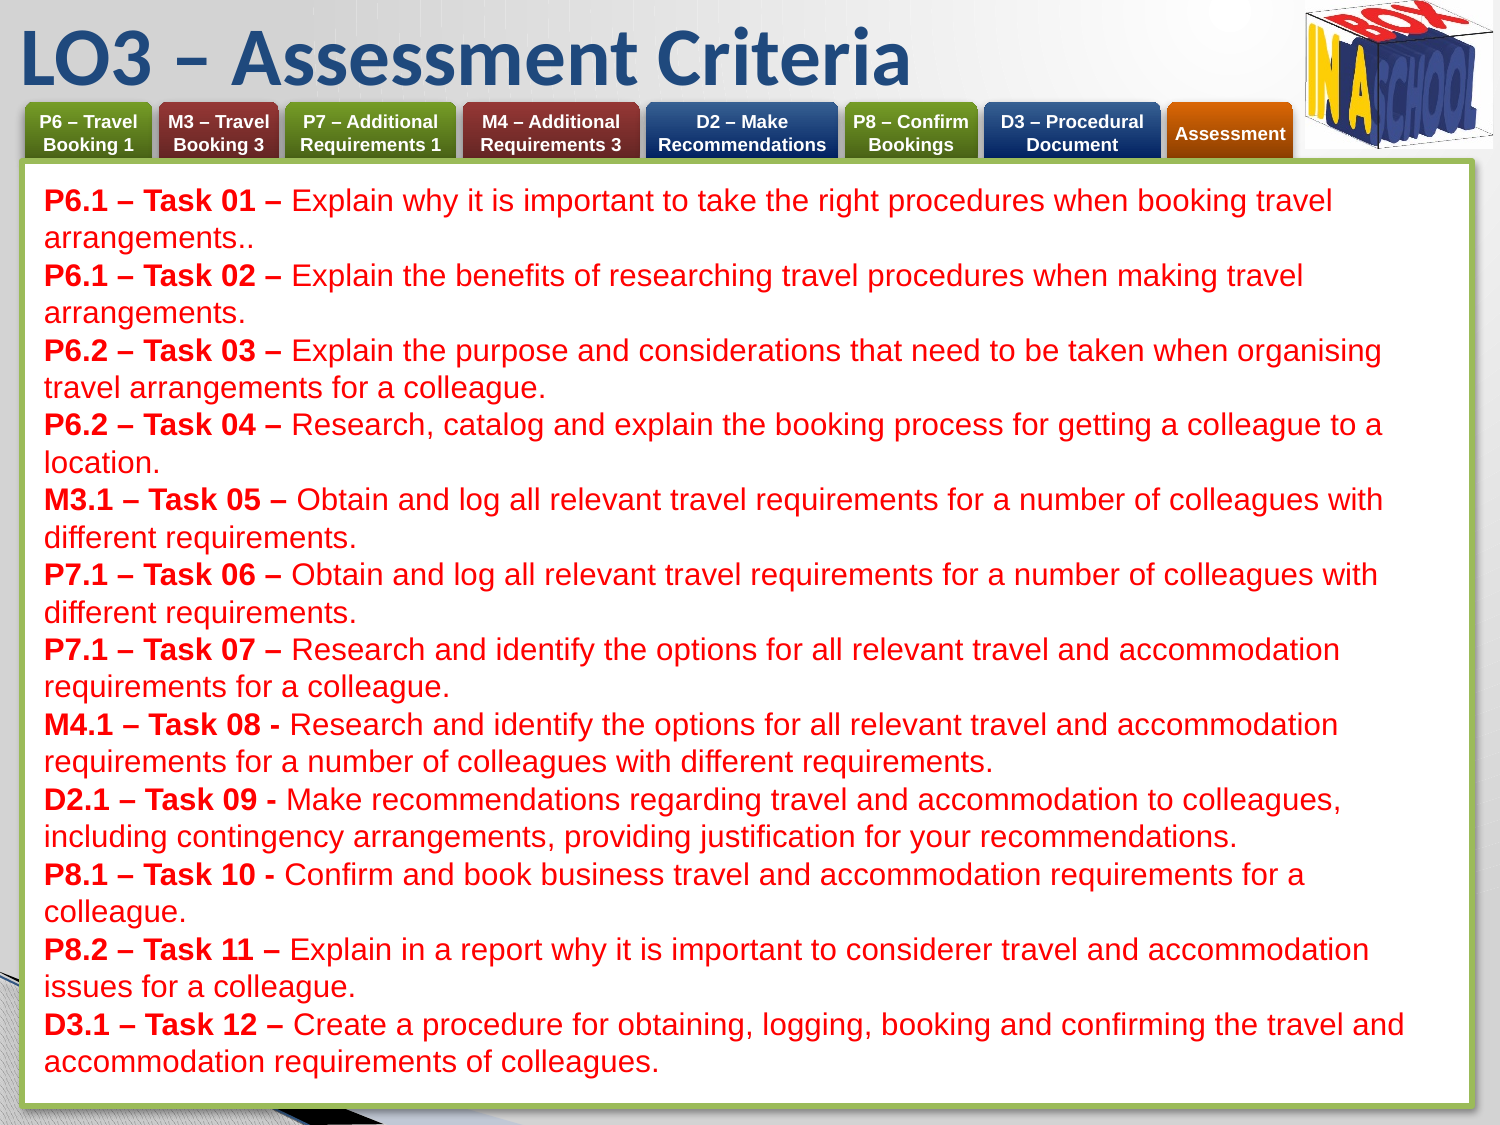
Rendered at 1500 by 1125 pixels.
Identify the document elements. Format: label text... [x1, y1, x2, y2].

picture [281, 1114, 303, 1125]
picture [1305, 0, 1494, 149]
text_box P6.1 – Task 01 – Explain why it is important to take the right procedures when booking travel arrangements.. P6.1 – Task 02 – Explain the benefits of researching travel procedures when making travel arrangements. P6.2 – Task 03 – Explain the purpose and considerations that need to be taken when organising travel arrangements for a colleague. P6.2 – Task 04 – Research, catalog and explain the booking process for getting a colleague to a location. M3.1 – Task 05 – Obtain and log all relevant travel requirements for a number of colleagues with different requirements. P7.1 – Task 06 – Obtain and log all relevant travel requirements for a number of colleagues with different requirements. P7.1 – Task 07 – Research and identify the options for all relevant travel and accommodation requirements for a colleague. M4.1 – Task 08 - Research and identify the options for all relevant travel and accommodation requirements for a number of colleagues with different requirements. D2.1 – Task 09 - Make recommendations regarding travel and accommodation to colleagues, including contingency arrangements, providing justification for your recommendations. P8.1 – Task 10 - Confirm and book business travel and accommodation requirements for a colleague. P8.2 – Task 11 – Explain in a report why it is important to considerer travel and accommodation issues for a colleague. D3.1 – Task 12 – Create a procedure for obtaining, logging, booking and confirming the travel and accommodation requirements of colleagues. [29, 172, 1461, 1086]
title LO3 – Assessment Criteria [5, 7, 1317, 98]
